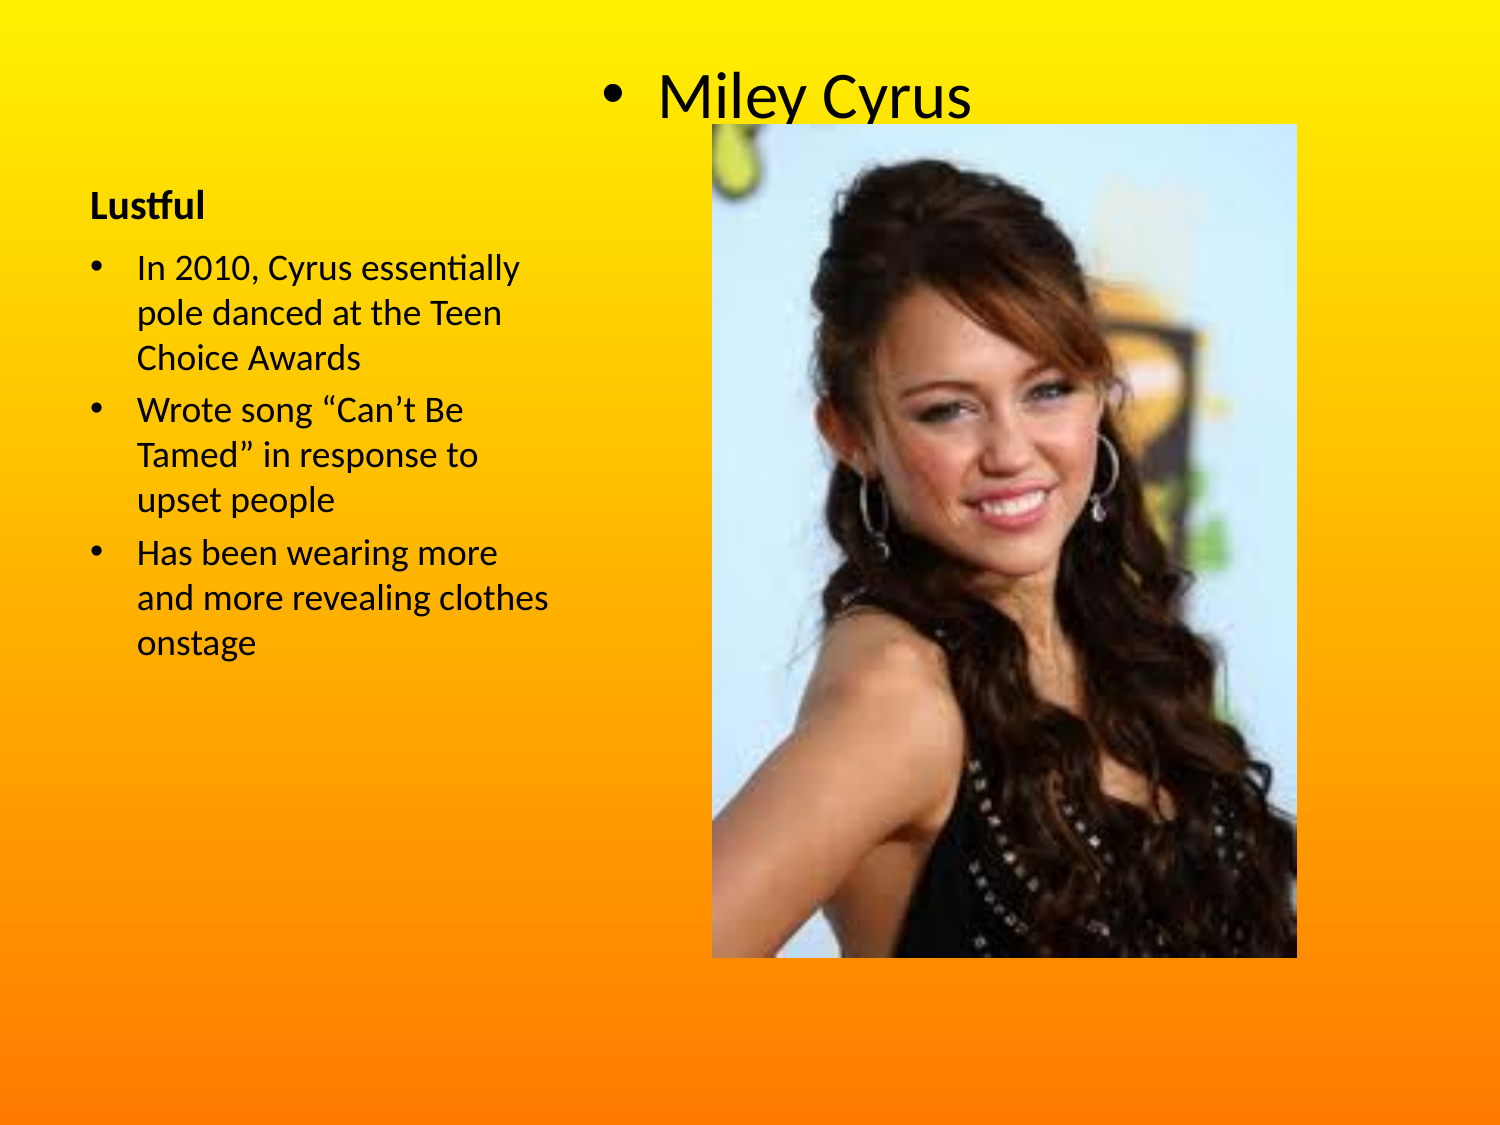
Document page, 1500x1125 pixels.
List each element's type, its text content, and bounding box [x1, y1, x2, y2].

title Lustful [75, 44, 569, 235]
list Miley Cyrus [586, 44, 1425, 1005]
picture [712, 124, 1298, 959]
list In 2010, Cyrus essentially pole danced at the Teen Choice Awards Wrote song “Can’t Be Tamed” in response to upset people Has been wearing more and more revealing clothes onstage [75, 235, 569, 1005]
